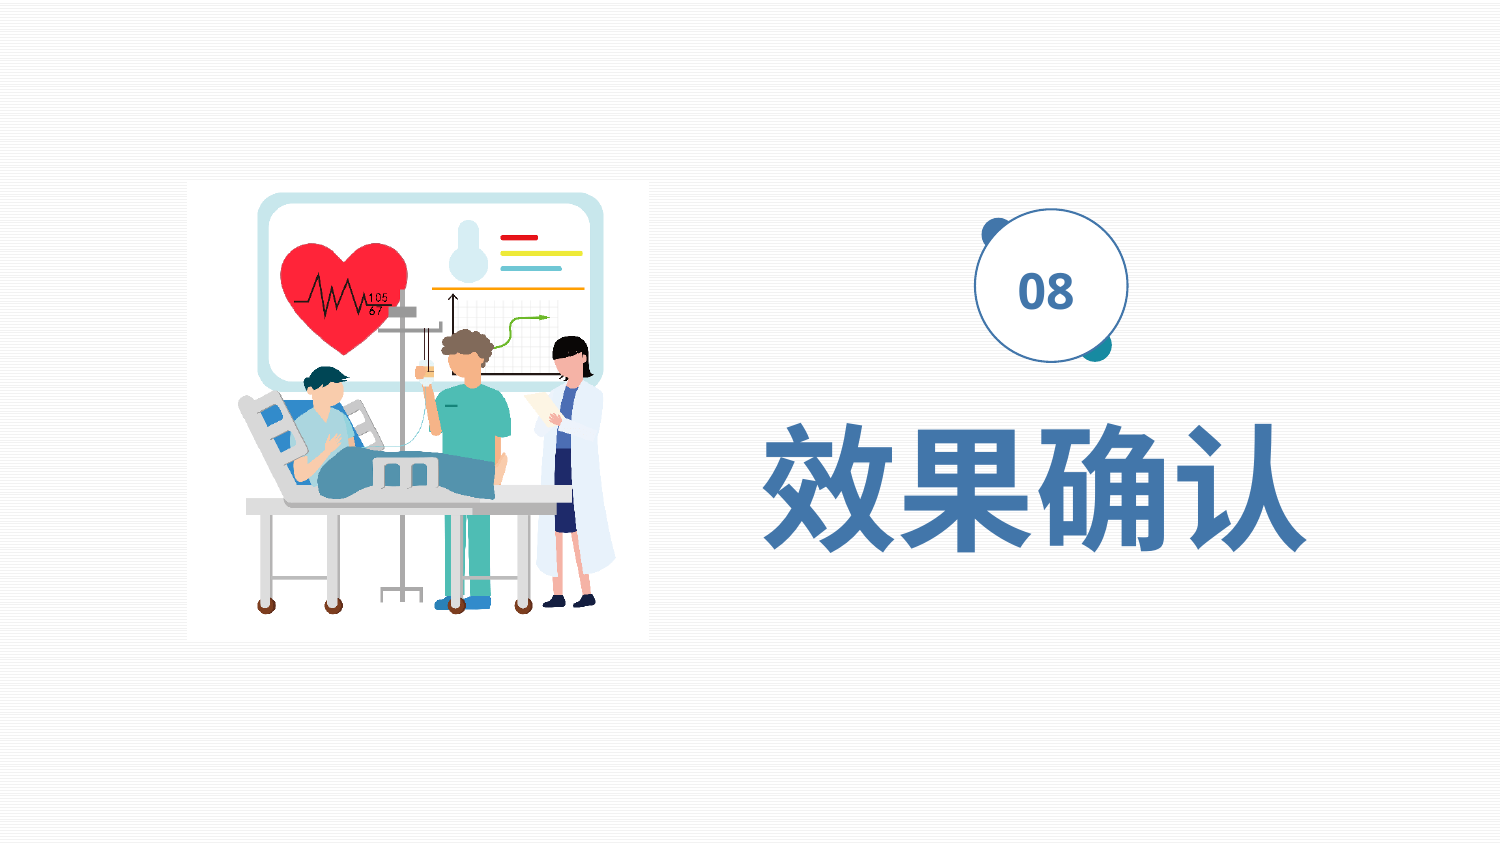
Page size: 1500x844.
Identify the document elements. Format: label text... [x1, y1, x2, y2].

picture [186, 180, 649, 642]
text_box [974, 209, 1128, 362]
text_box 效果确认 [745, 395, 1357, 576]
